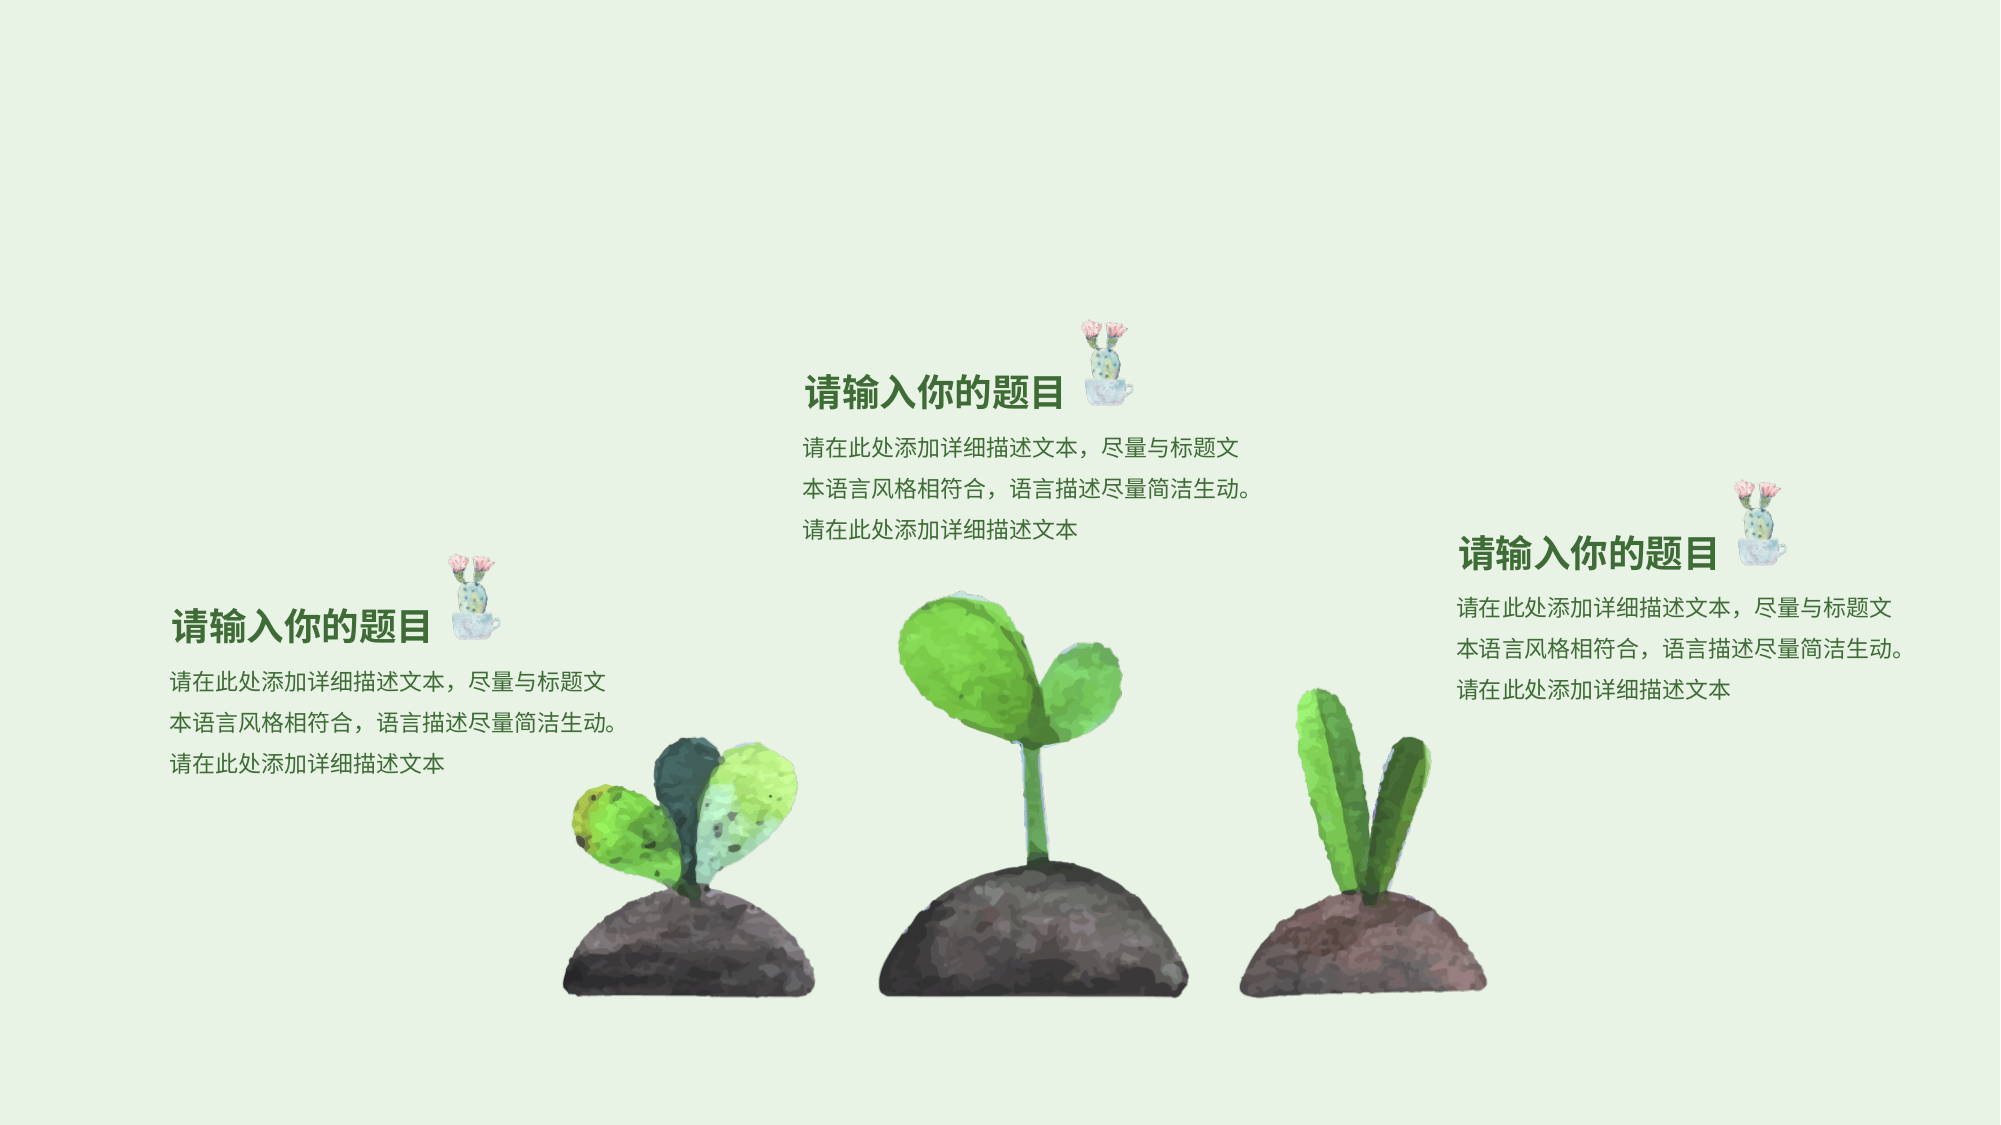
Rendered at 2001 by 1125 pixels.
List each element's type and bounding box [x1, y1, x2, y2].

text_box [1441, 478, 1921, 713]
text_box [787, 318, 1268, 553]
picture [252, 304, 1682, 1125]
text_box [154, 552, 634, 787]
